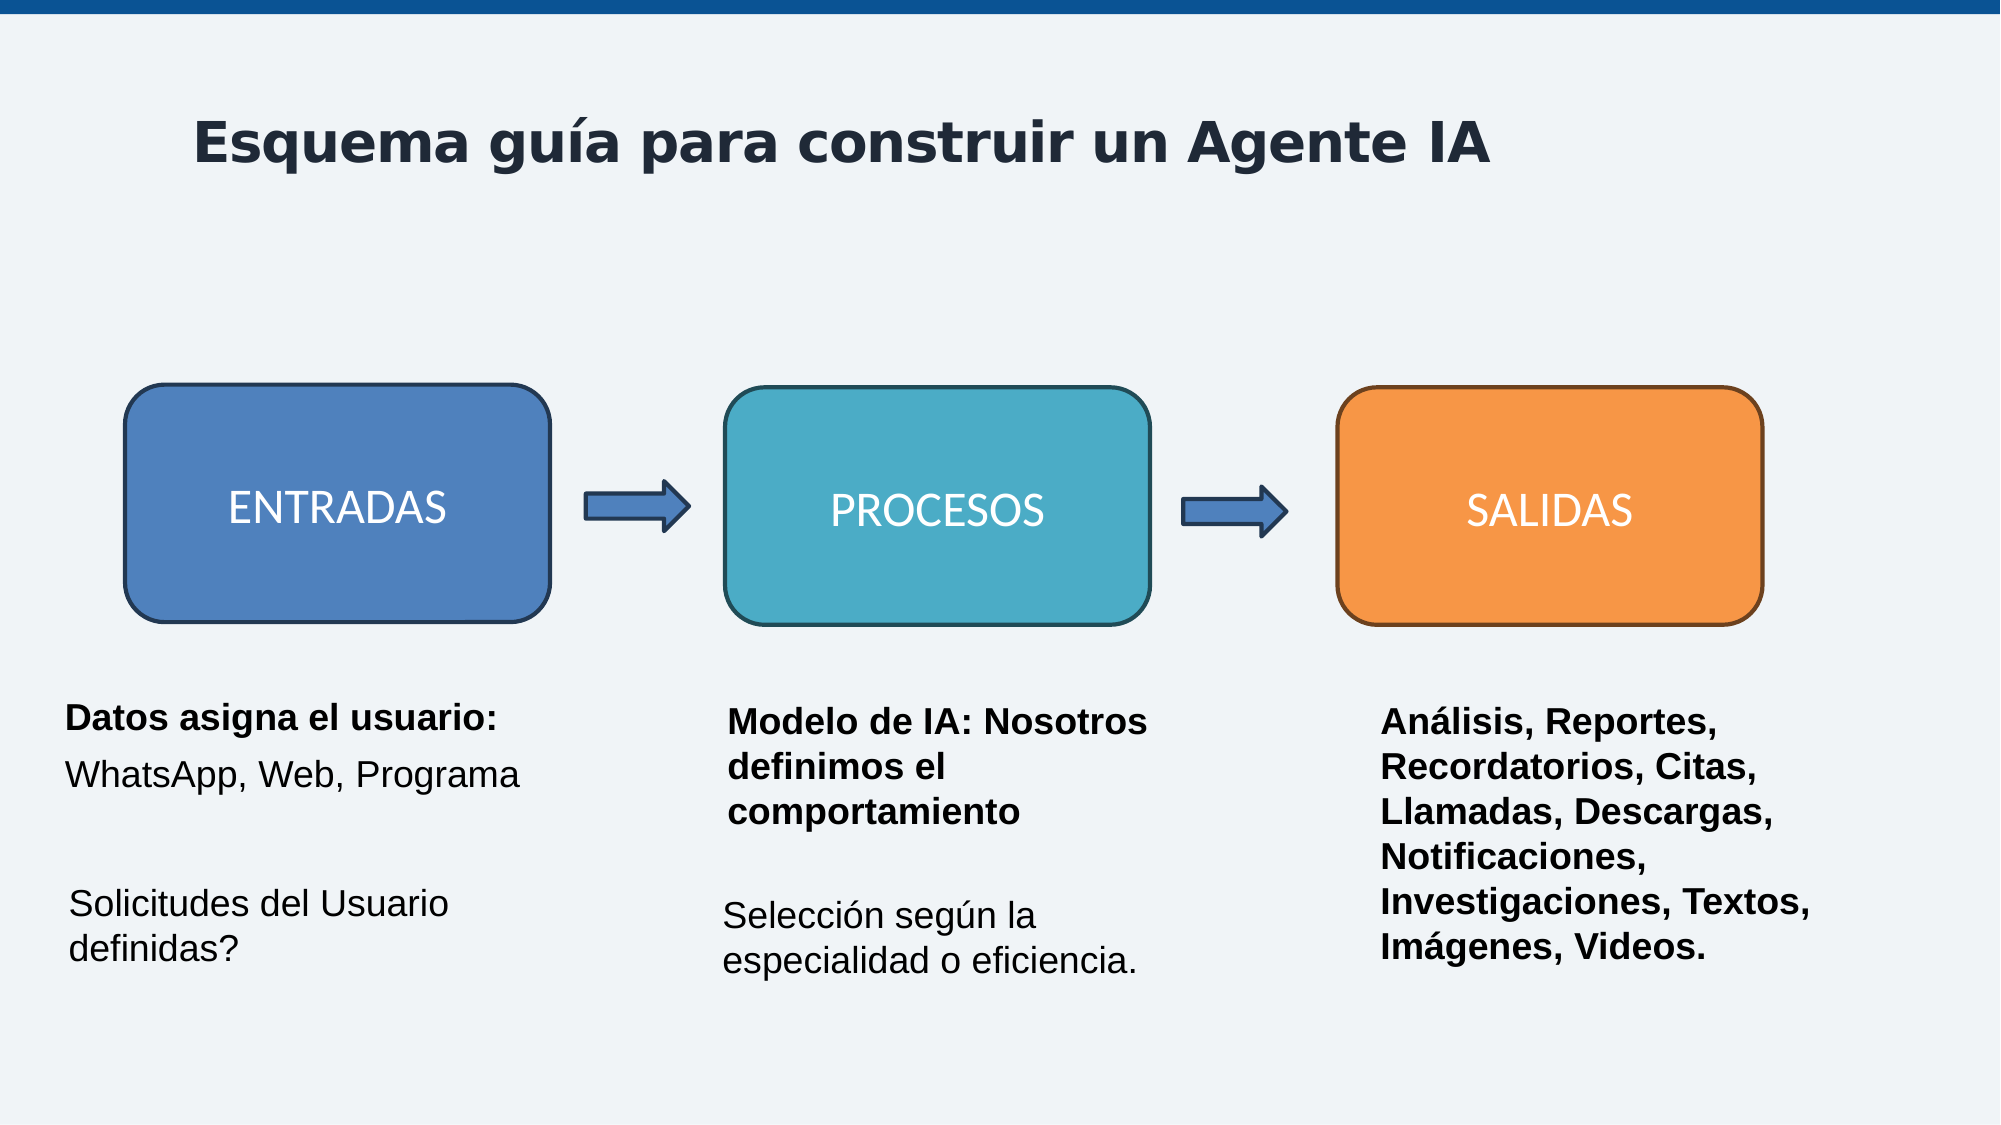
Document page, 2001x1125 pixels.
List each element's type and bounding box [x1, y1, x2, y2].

text_box [0, 0, 2000, 1125]
